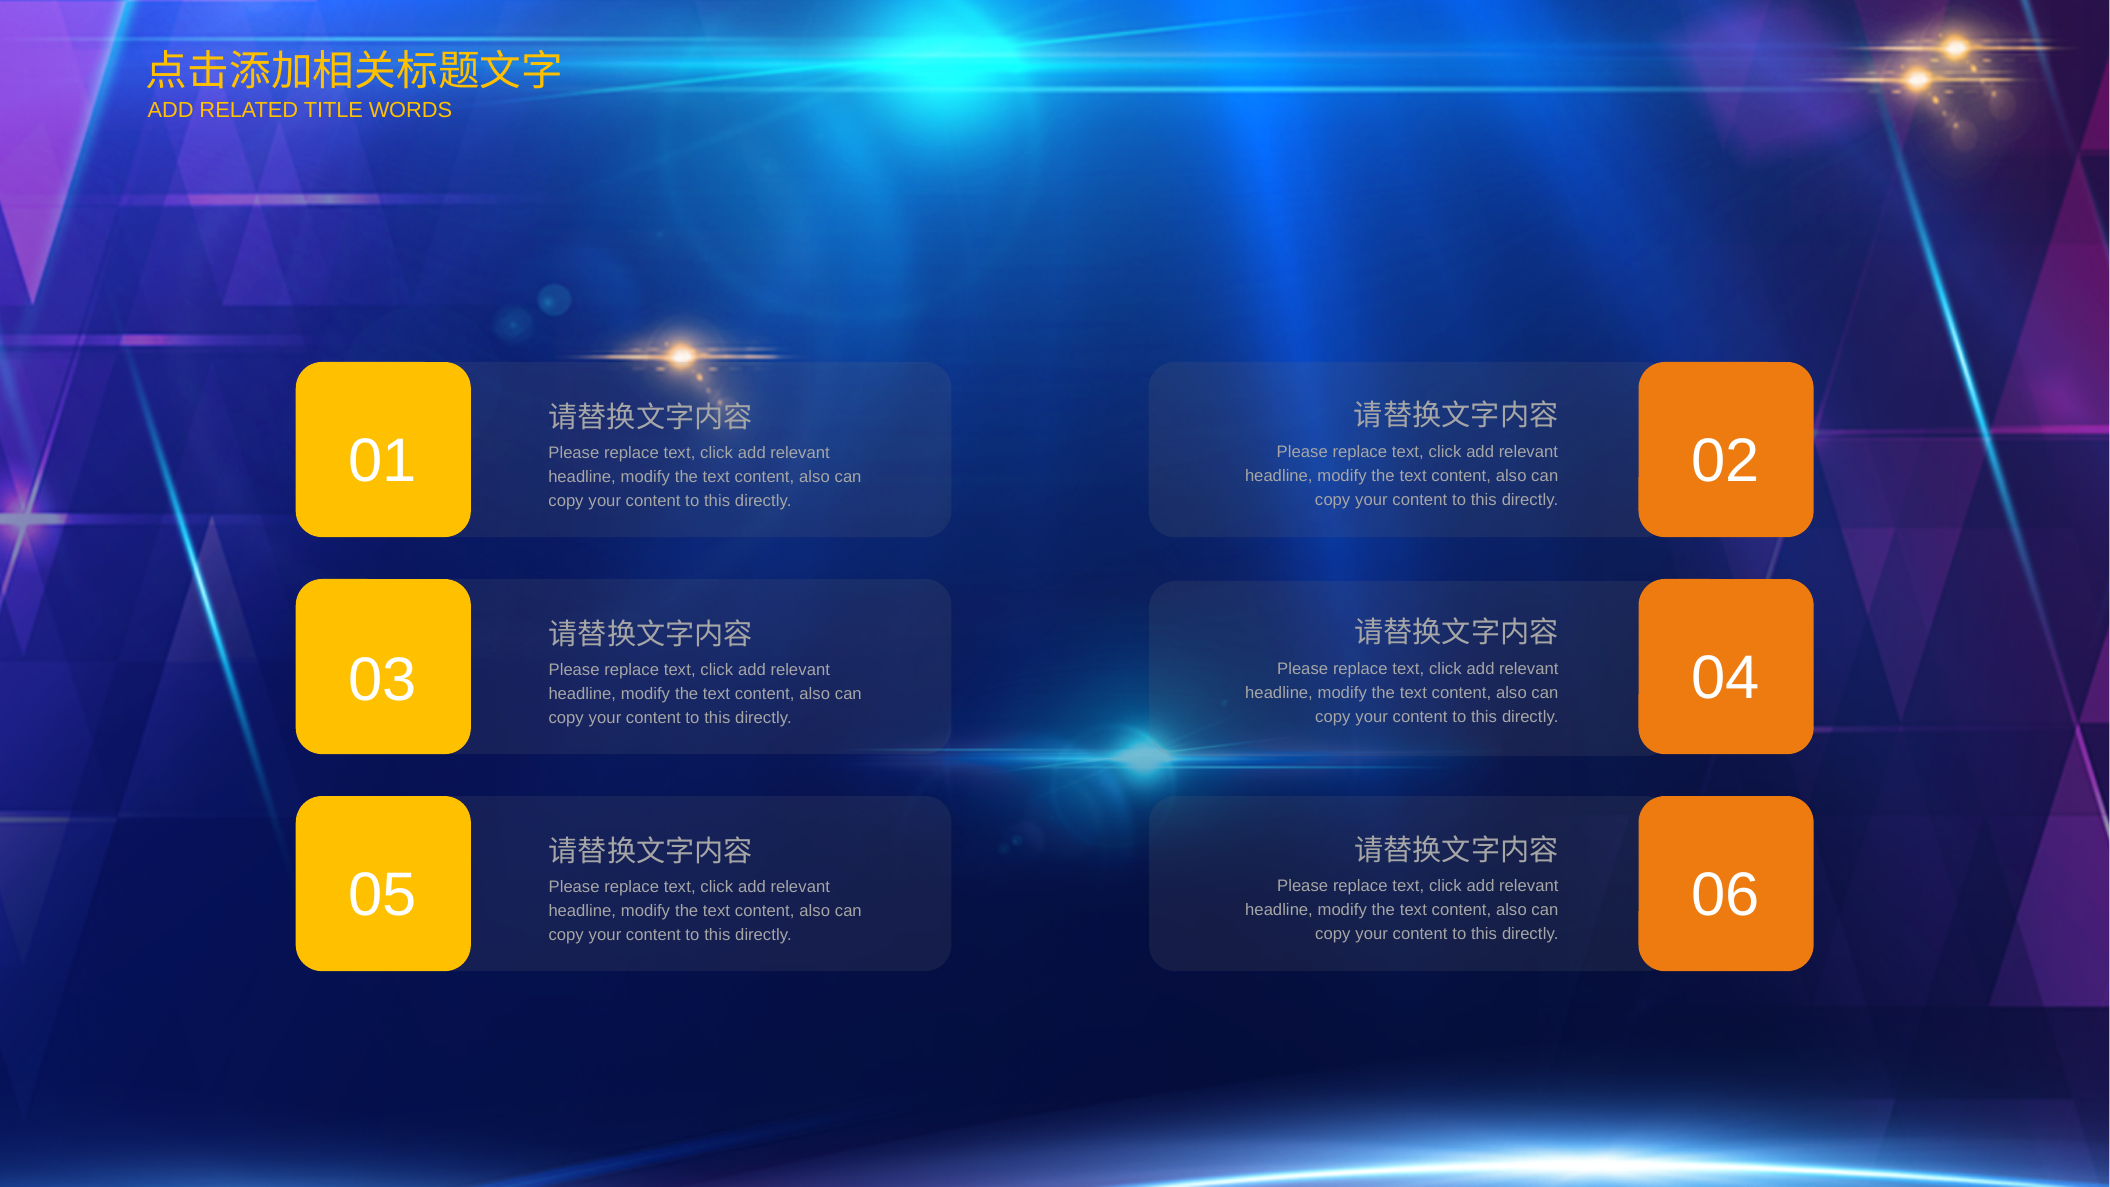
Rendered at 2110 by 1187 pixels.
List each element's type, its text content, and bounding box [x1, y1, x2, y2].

text_box 点击添加相关标题文字 [145, 43, 564, 95]
text_box ADD RELATED TITLE WORDS [147, 96, 453, 123]
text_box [295, 361, 1814, 972]
picture [0, 0, 2110, 1187]
